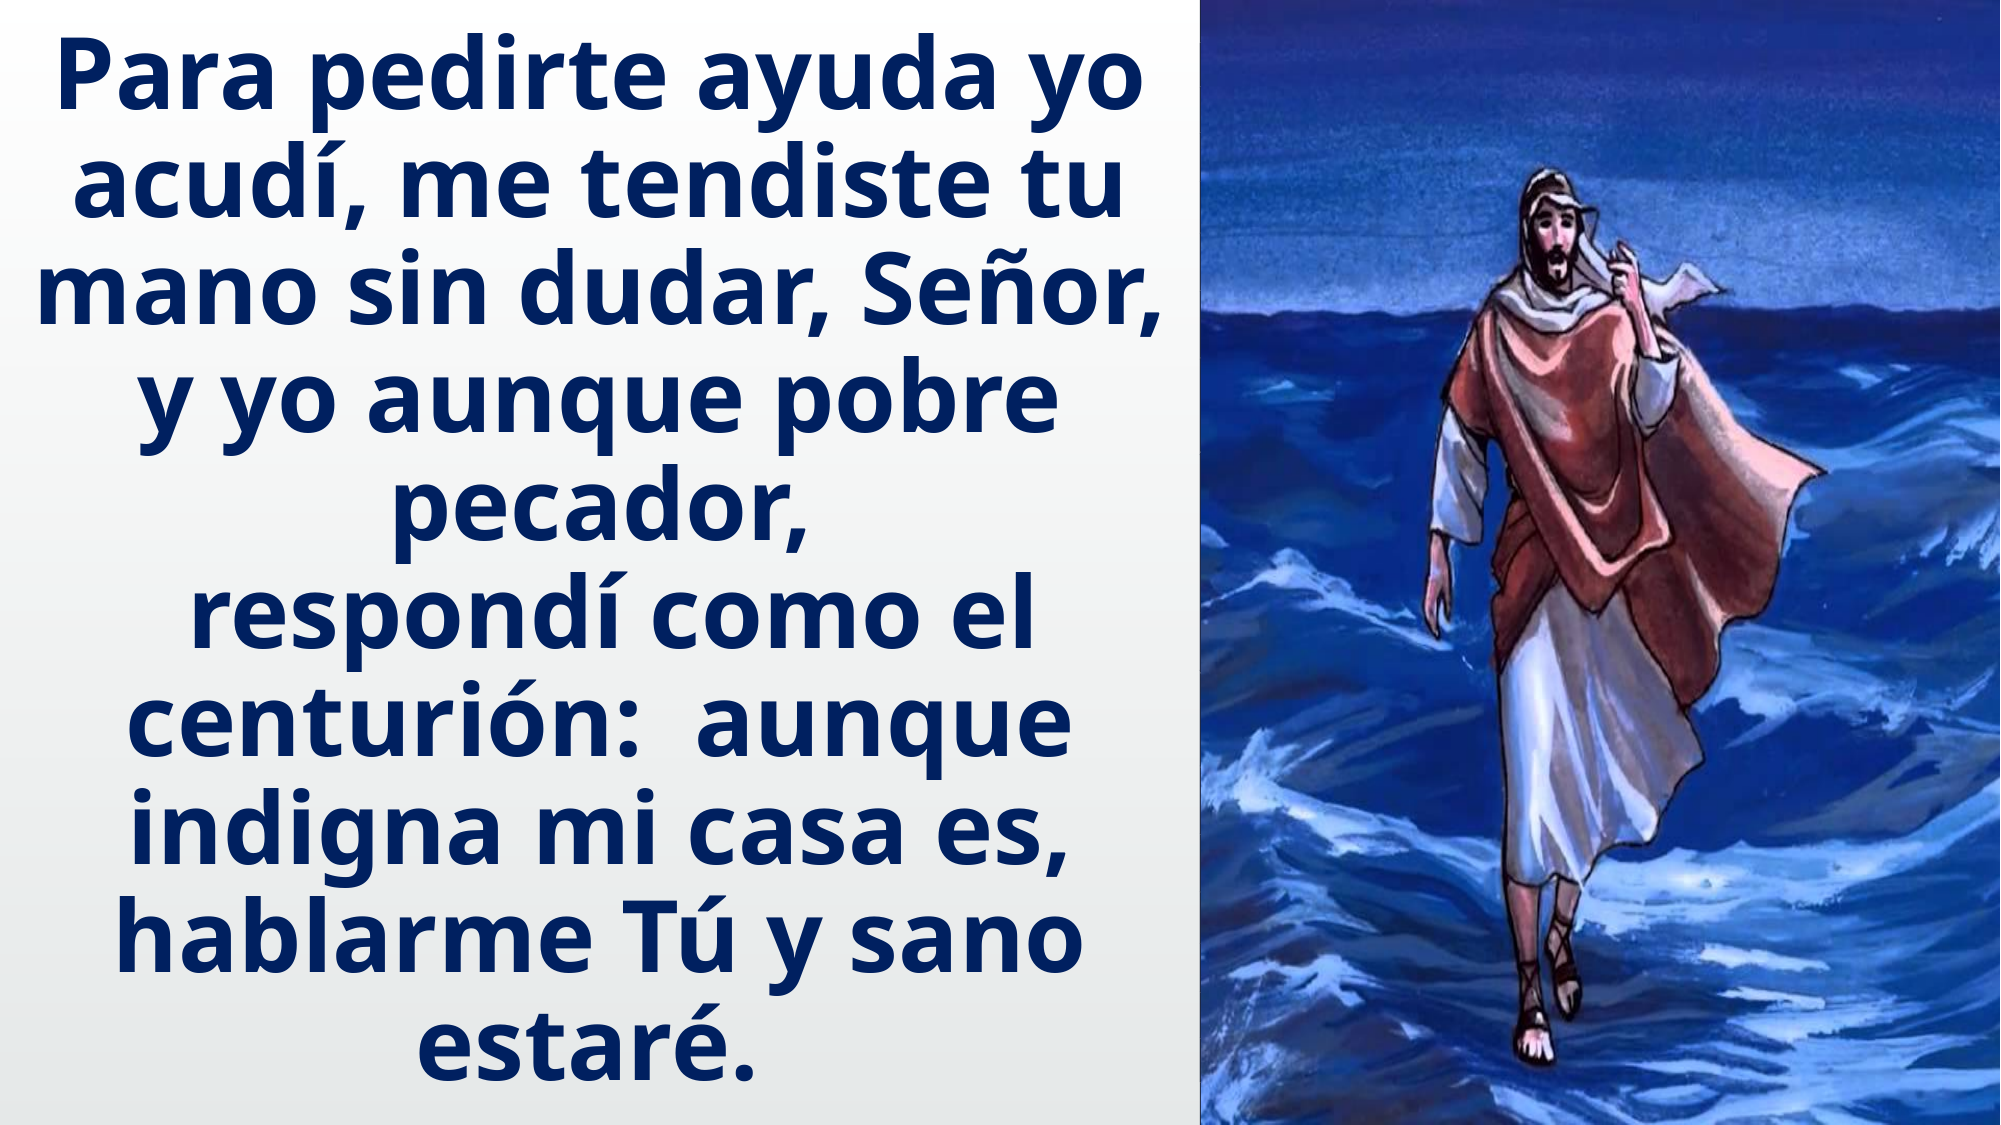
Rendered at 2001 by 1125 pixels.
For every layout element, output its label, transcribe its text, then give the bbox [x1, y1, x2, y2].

title Para pedirte ayuda yo acudí, me tendiste tu mano sin dudar, Señor, y yo aunque pobre pecador, respondí como el centurión: aunque indigna mi casa es, hablarme Tú y sano estaré. [0, 0, 1200, 1125]
picture [1200, 0, 2000, 1125]
